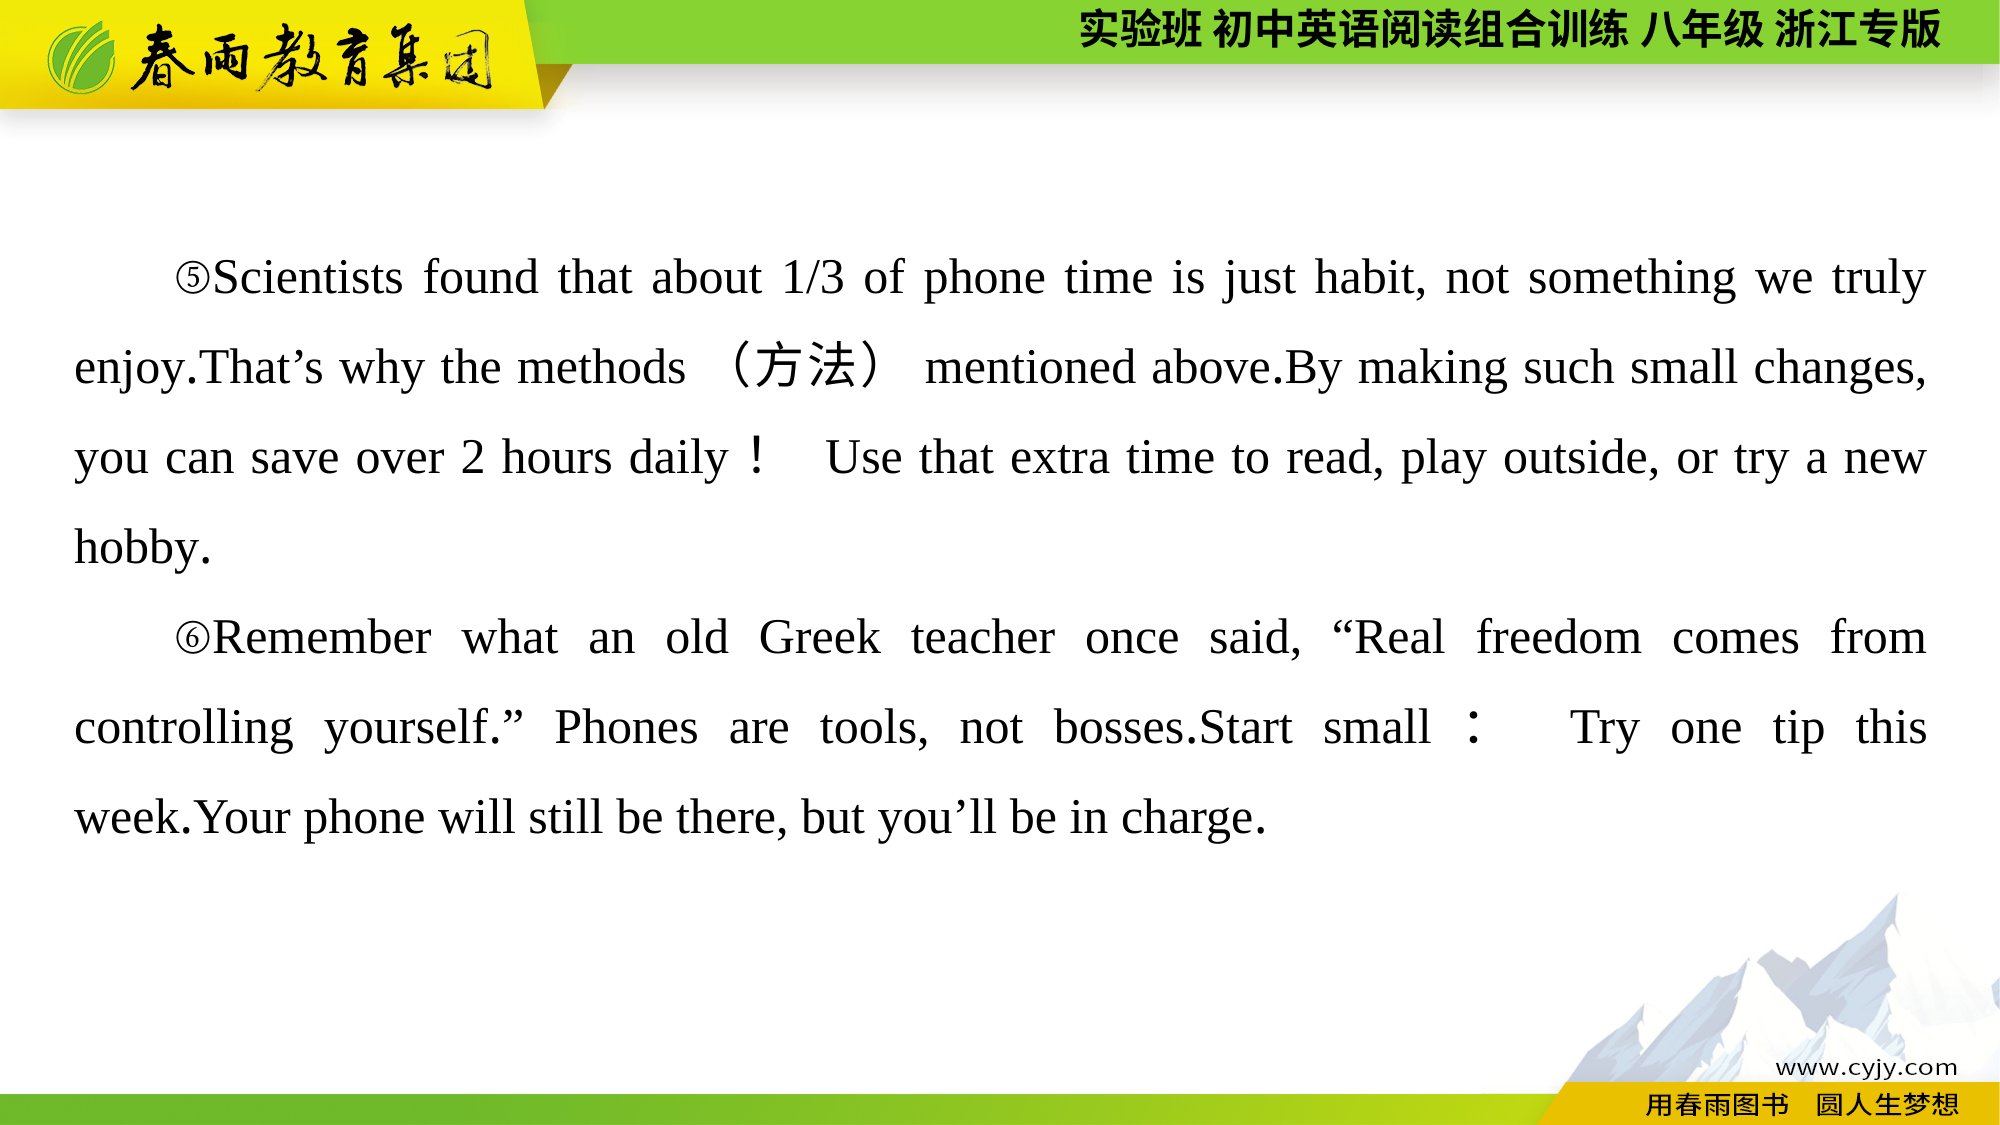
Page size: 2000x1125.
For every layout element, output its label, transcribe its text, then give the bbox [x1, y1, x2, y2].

picture [0, 0, 2000, 1125]
list ⑤Scientists found that about 1/3 of phone time is just habit, not something we truly enjoy.That’s why the methods（方法）mentioned above.By making such small changes, you can save over 2 hours daily！ Use that extra time to read, play outside, or try a new hobby. ⑥Remember what an old Greek teacher once said, “Real freedom comes from controlling yourself.” Phones are tools, not bosses.Start small： Try one tip this week.Your phone will still be there, but you’ll be in charge. [59, 206, 1944, 846]
